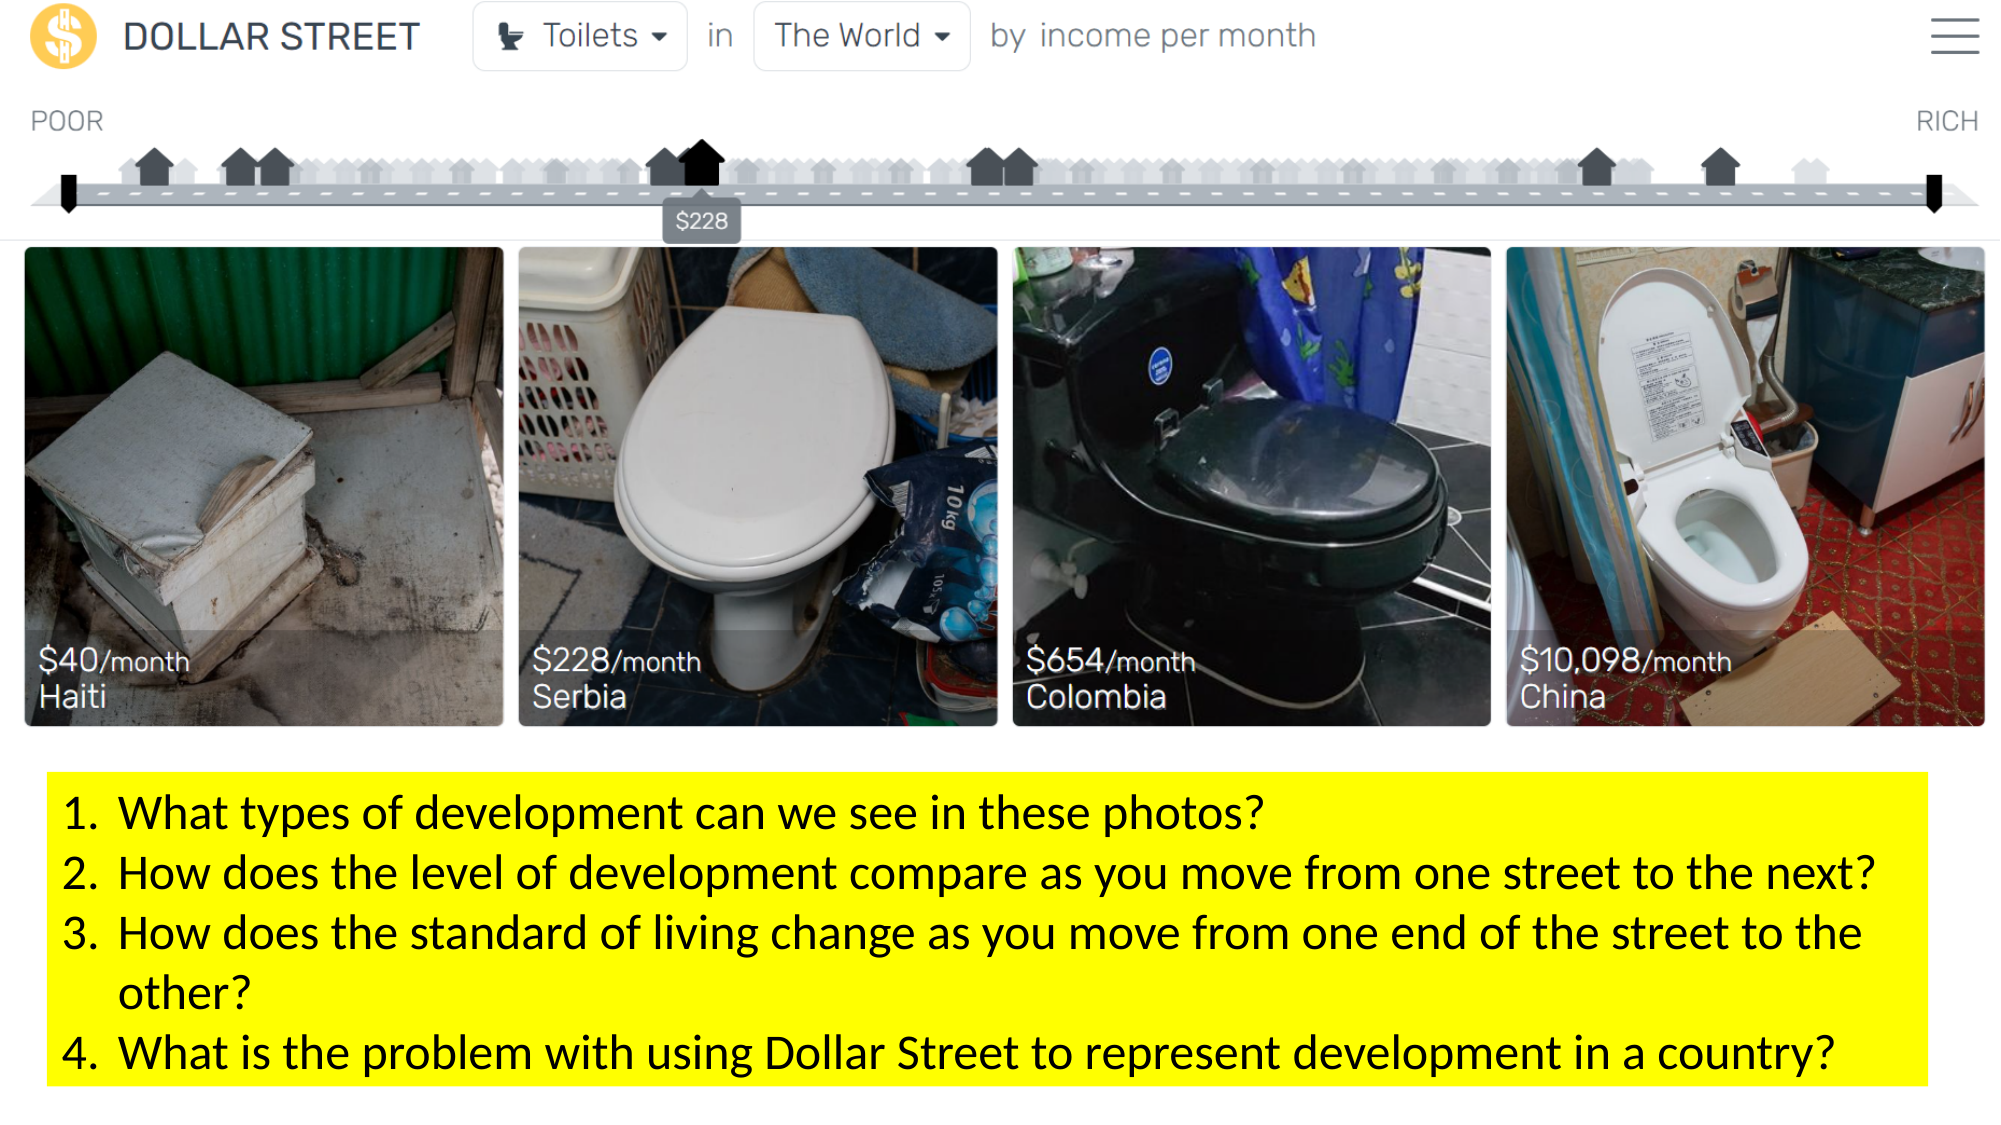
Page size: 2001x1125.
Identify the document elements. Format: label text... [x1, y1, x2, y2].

text_box What types of development can we see in these photos? How does the level of development compare as you move from one street to the next? How does the standard of living change as you move from one end of the street to the other? What is the problem with using Dollar Street to represent development in a country? [46, 771, 1929, 1087]
picture [0, 0, 2000, 737]
